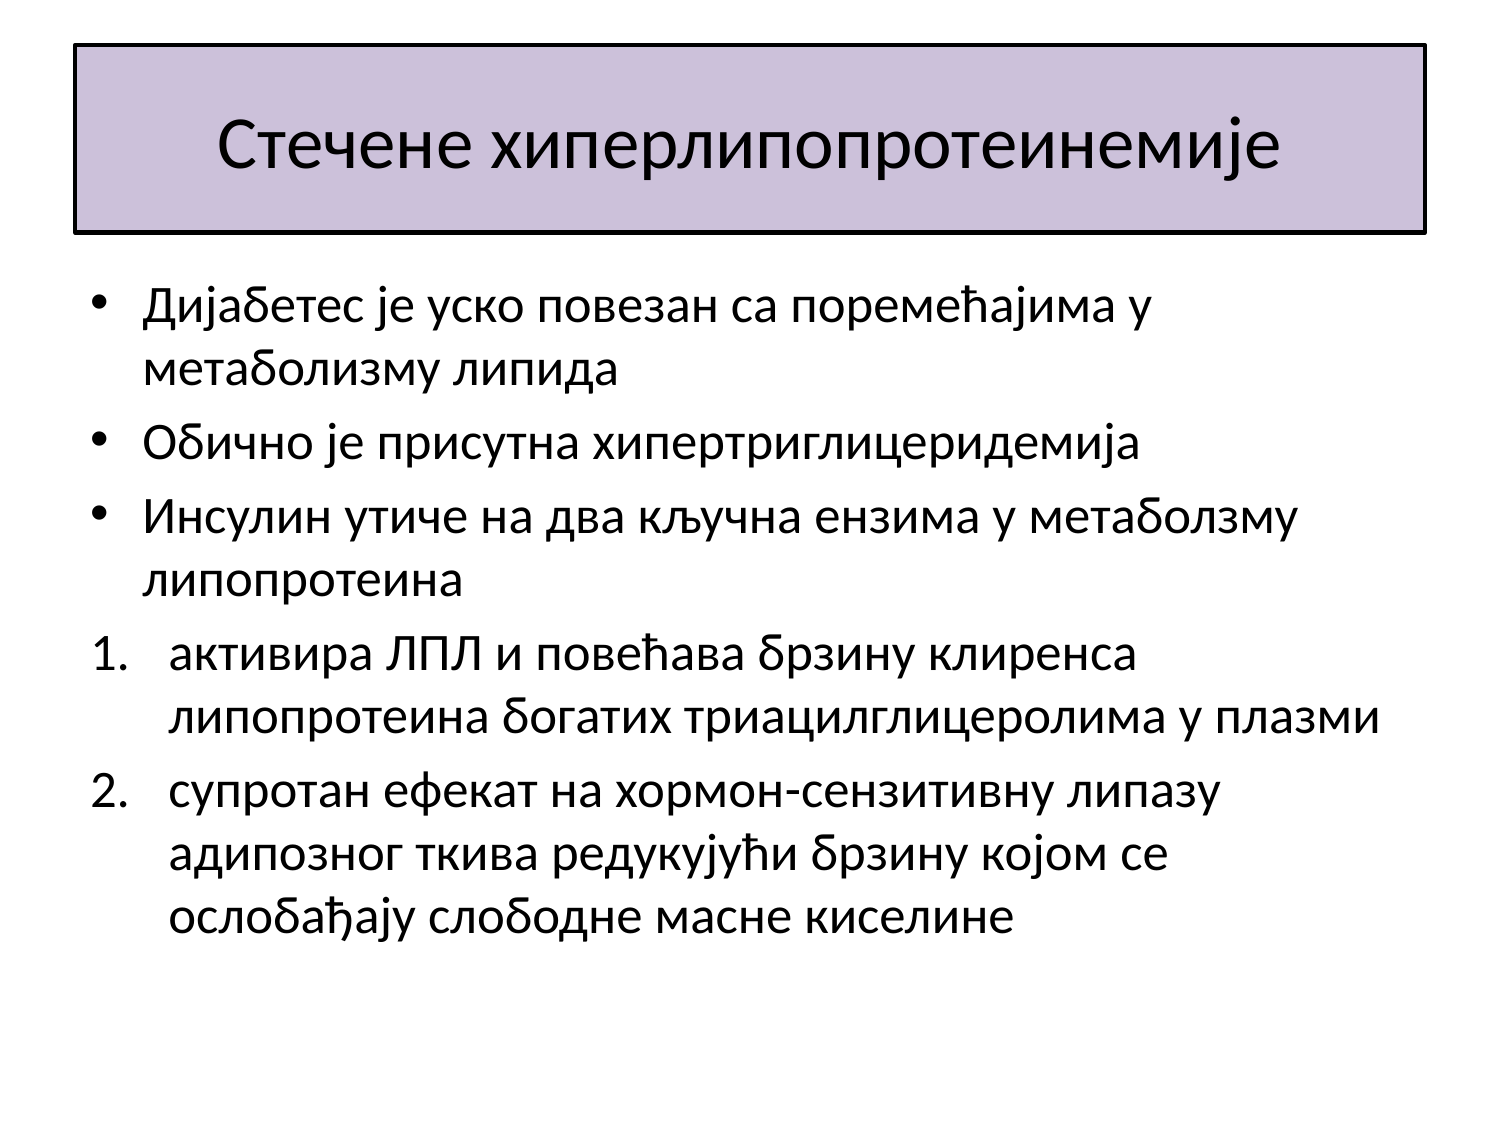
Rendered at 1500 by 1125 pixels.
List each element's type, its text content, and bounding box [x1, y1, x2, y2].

title Стечене хиперлипопротеинемије [73, 43, 1427, 235]
list Дијабетес је уско повезан са поремећајима у метаболизму липида Обично је присутна хипертриглицеридемија Инсулин утиче на два кључна ензима у метаболзму липопротеина активира ЛПЛ и повећава брзину клиренса липопротеина богатих триацилглицеролима у плазми супротан ефекат на хормон-сензитивну липазу адипозног ткива редукујући брзину којом се ослобађају слободне масне киселине [75, 262, 1425, 1005]
